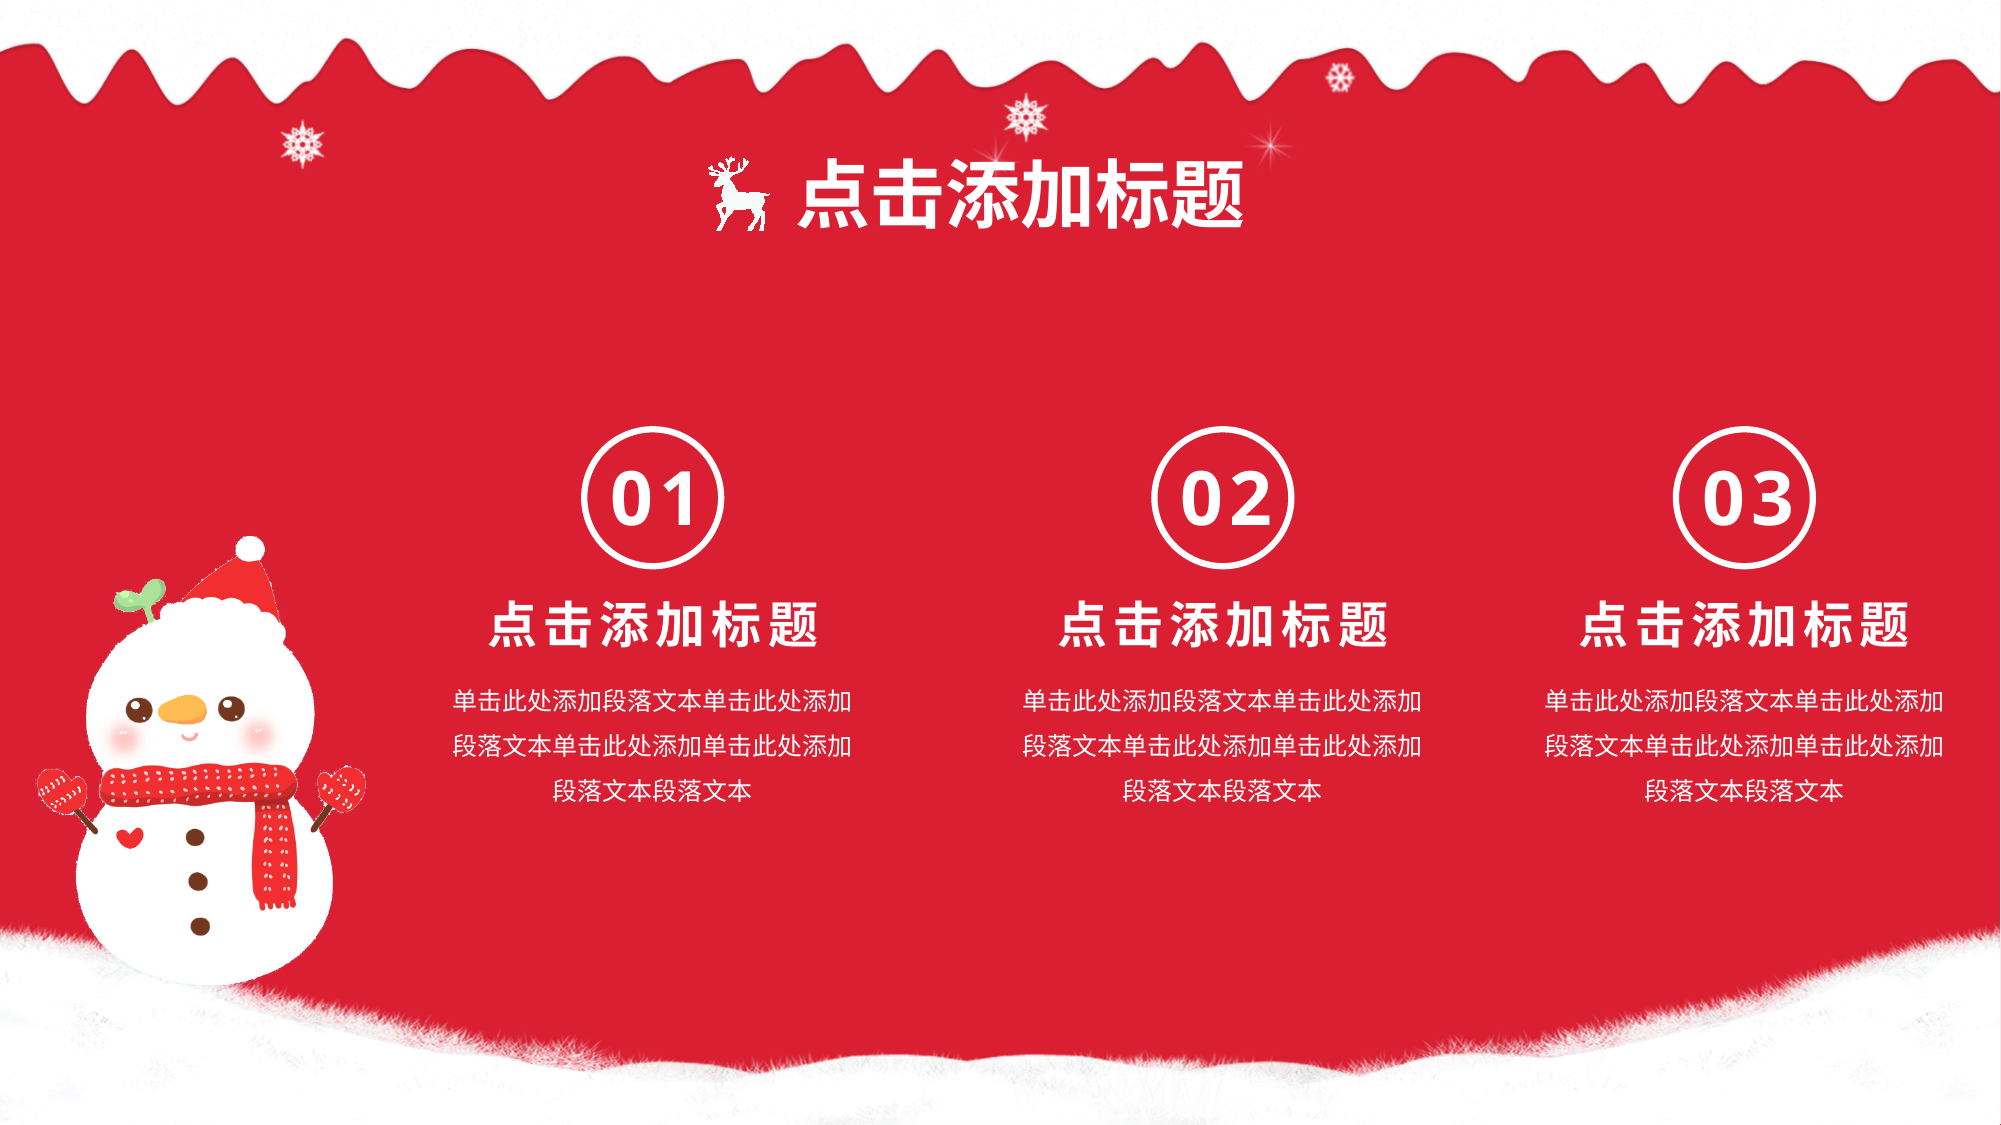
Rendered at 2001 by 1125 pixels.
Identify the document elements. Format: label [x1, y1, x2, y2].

text_box [999, 429, 1446, 815]
picture [0, 0, 2001, 189]
text_box [708, 140, 1298, 247]
picture [0, 461, 2001, 1125]
text_box [429, 429, 876, 815]
text_box [1521, 429, 1968, 815]
